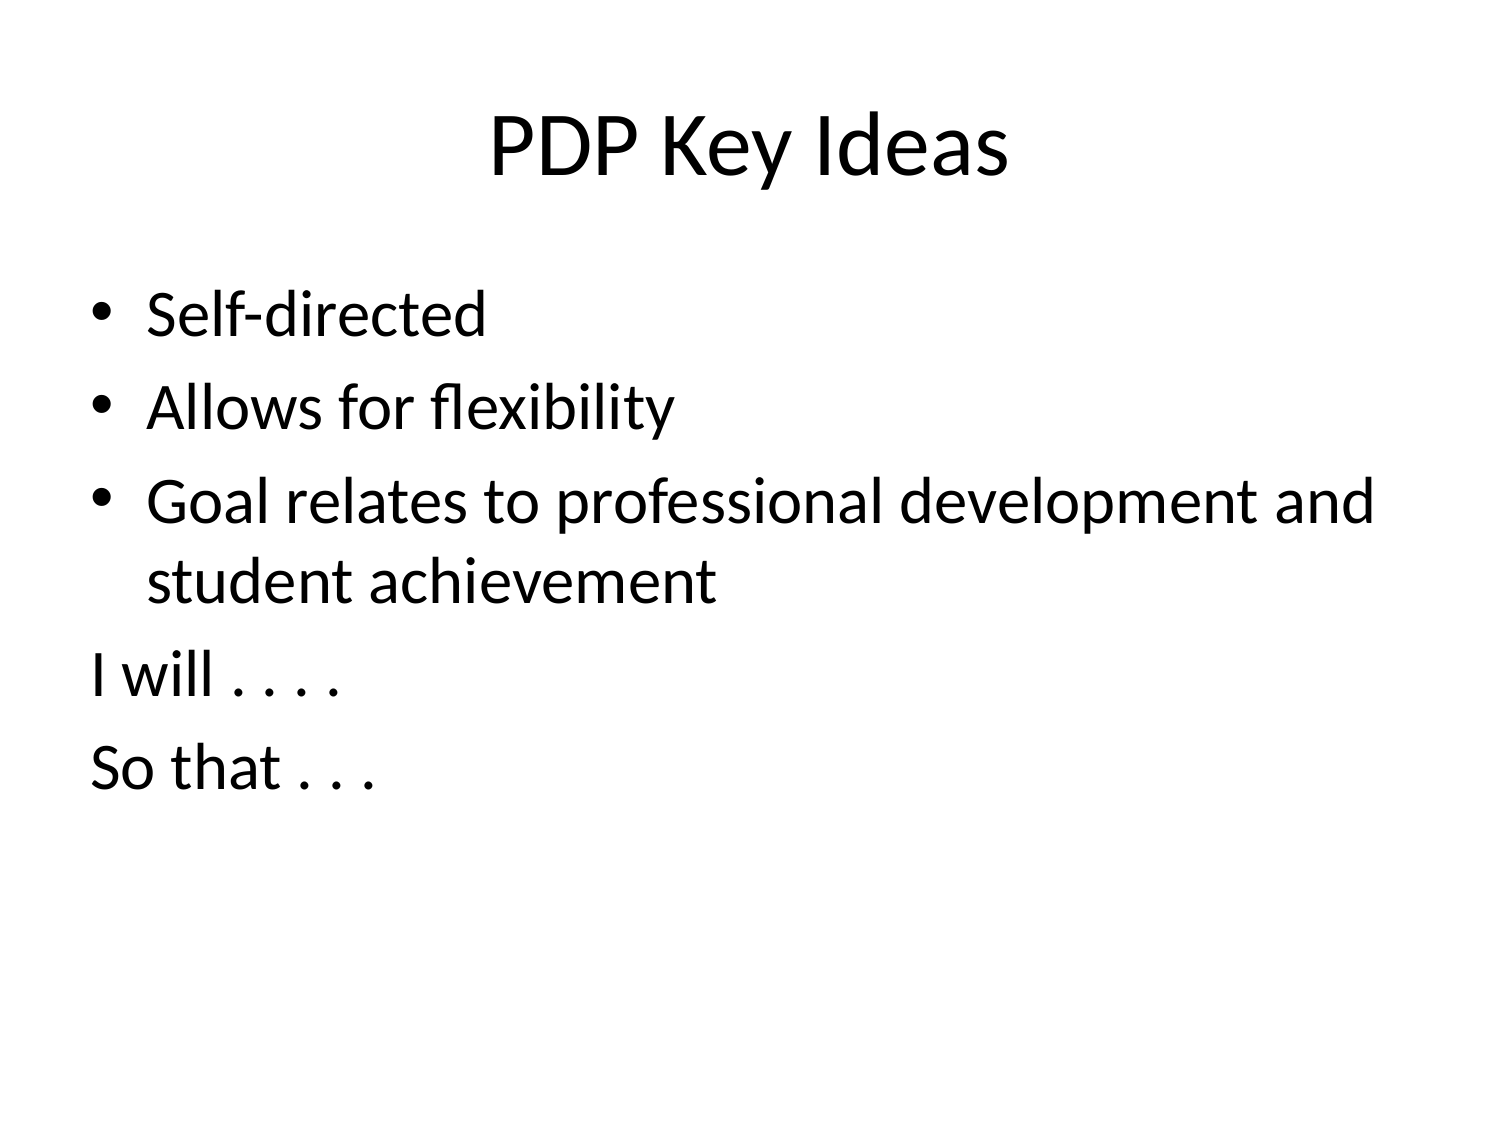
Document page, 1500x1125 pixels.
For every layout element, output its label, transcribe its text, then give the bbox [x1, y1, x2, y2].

title PDP Key Ideas [75, 45, 1425, 233]
list Self-directed Allows for flexibility Goal relates to professional development and student achievement I will . . . . So that . . . [75, 262, 1425, 1005]
